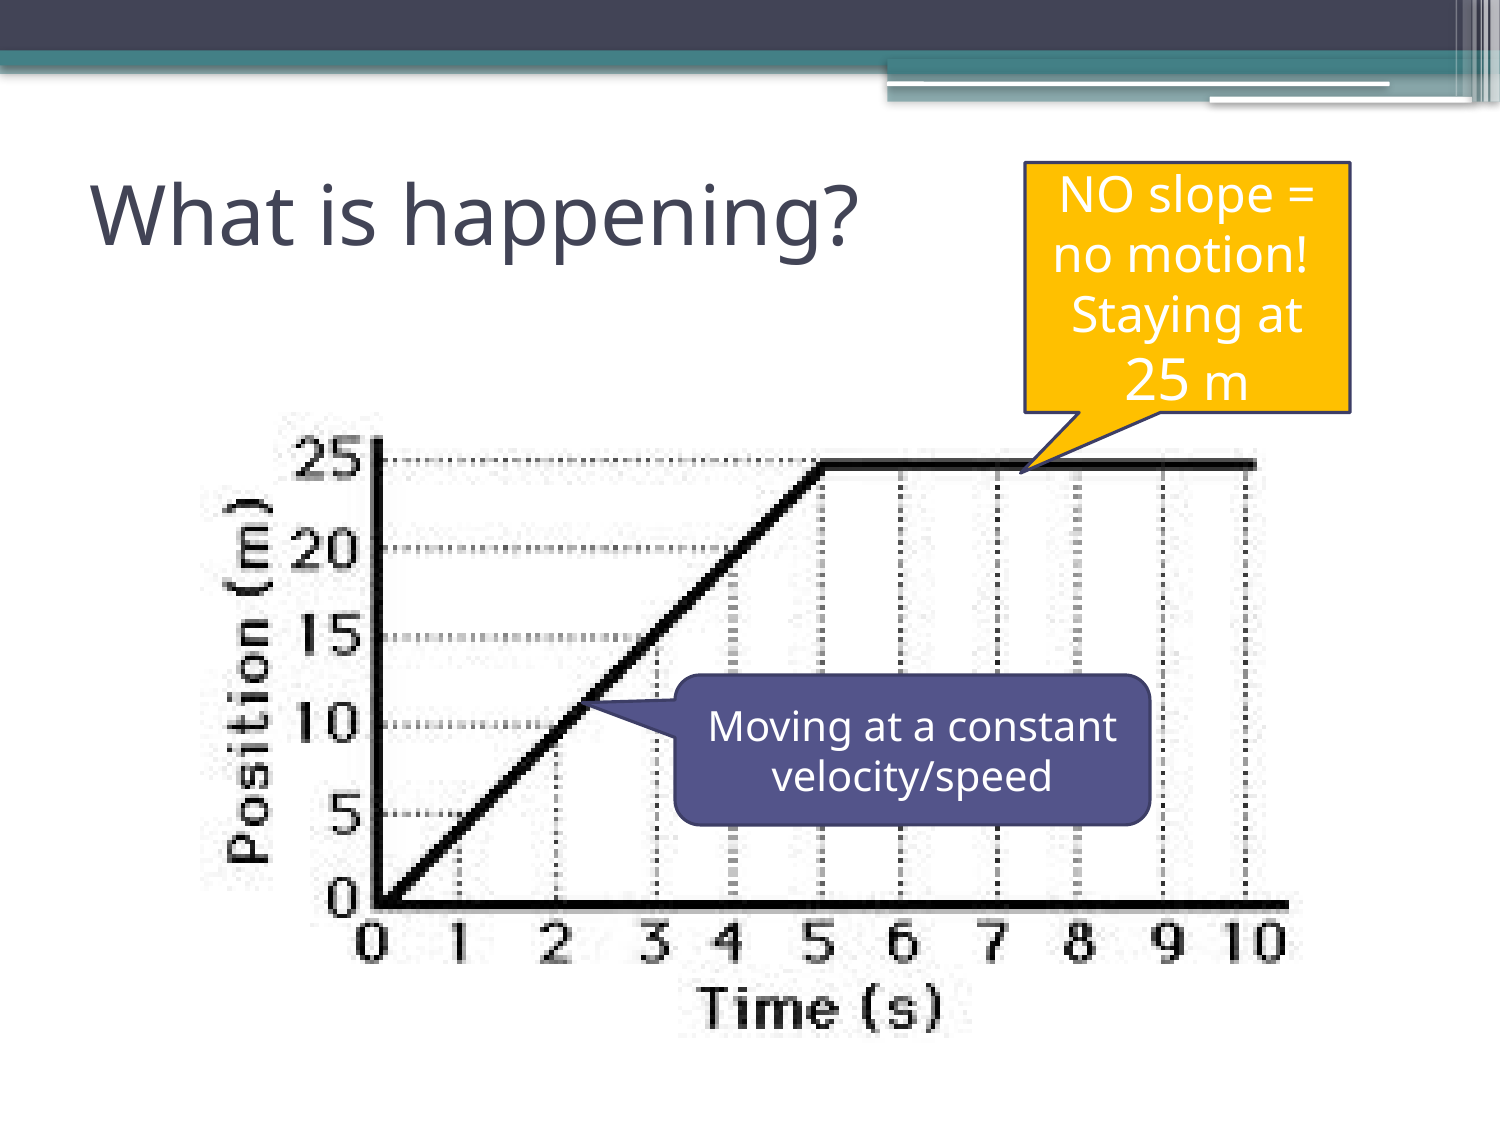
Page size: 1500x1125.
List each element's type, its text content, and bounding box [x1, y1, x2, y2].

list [199, 412, 1322, 1043]
title What is happening? [75, 125, 1425, 300]
text_box NO slope = no motion! Staying at 25 m [1023, 160, 1352, 415]
